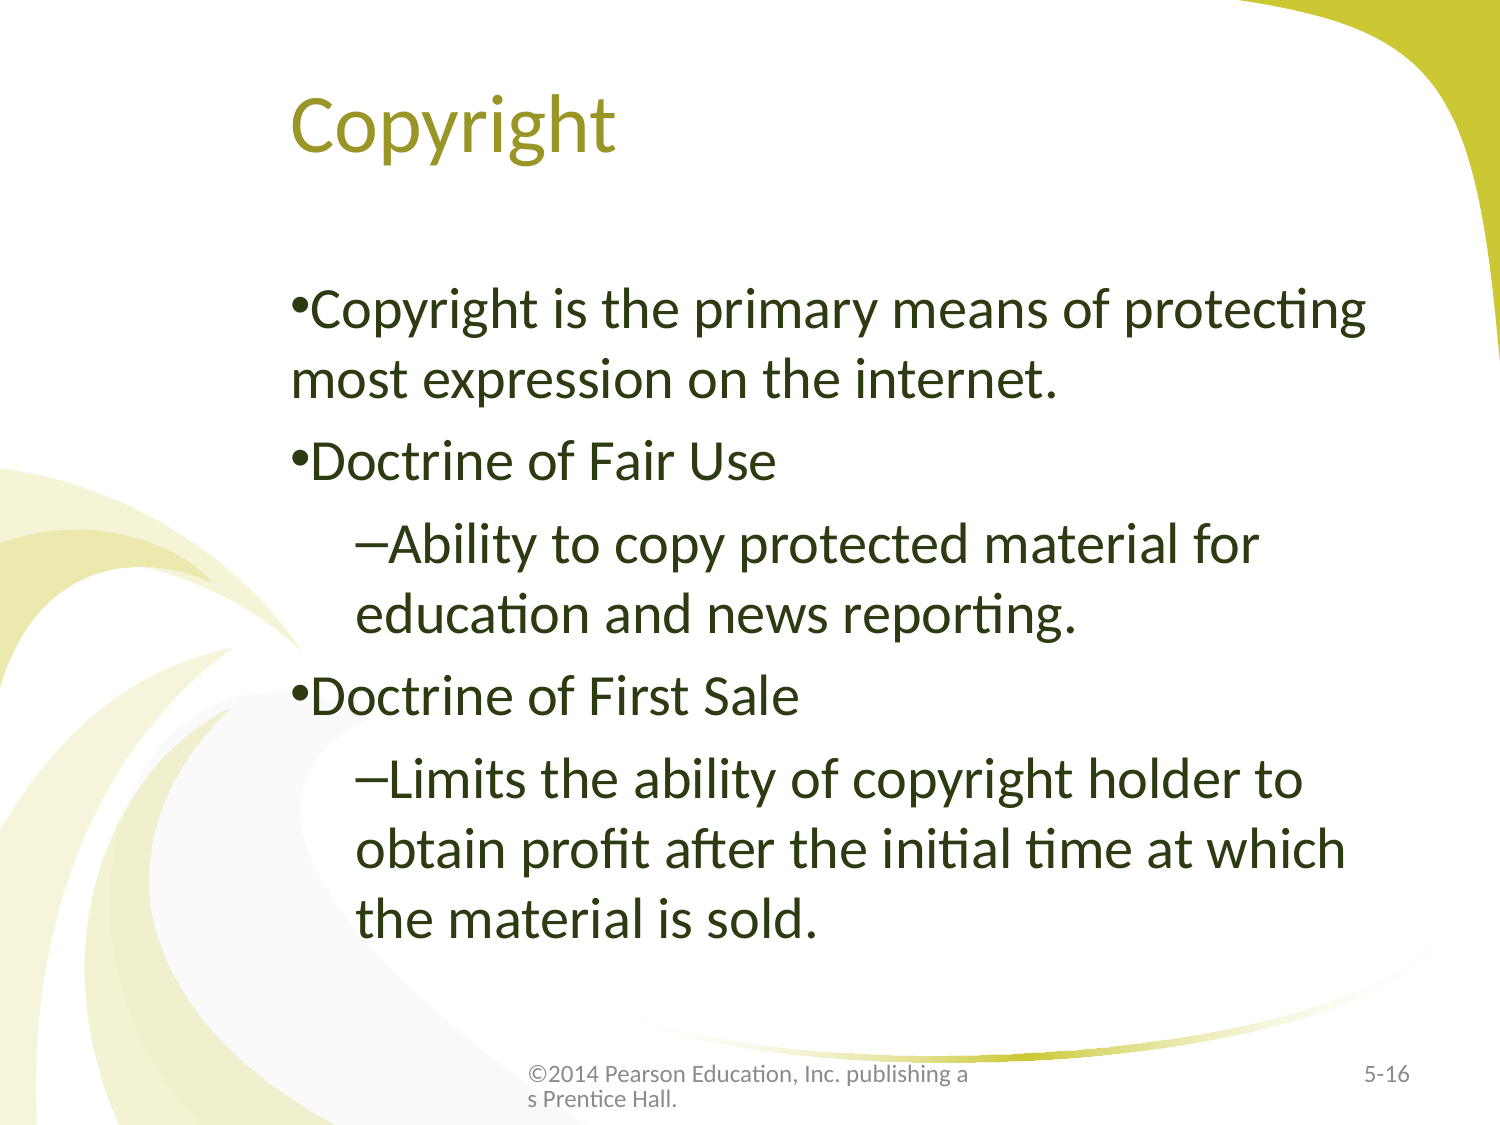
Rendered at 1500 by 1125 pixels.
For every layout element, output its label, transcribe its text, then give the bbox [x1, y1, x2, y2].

title Copyright [275, 37, 1438, 200]
footer ©2014 Pearson Education, Inc. publishing as Prentice Hall. [512, 1042, 988, 1103]
list Copyright is the primary means of protecting most expression on the internet. Doctrine of Fair Use Ability to copy protected material for education and news reporting. Doctrine of First Sale Limits the ability of copyright holder to obtain profit after the initial time at which the material is sold. [275, 262, 1438, 900]
slide_number 5-16 [1074, 1042, 1425, 1103]
